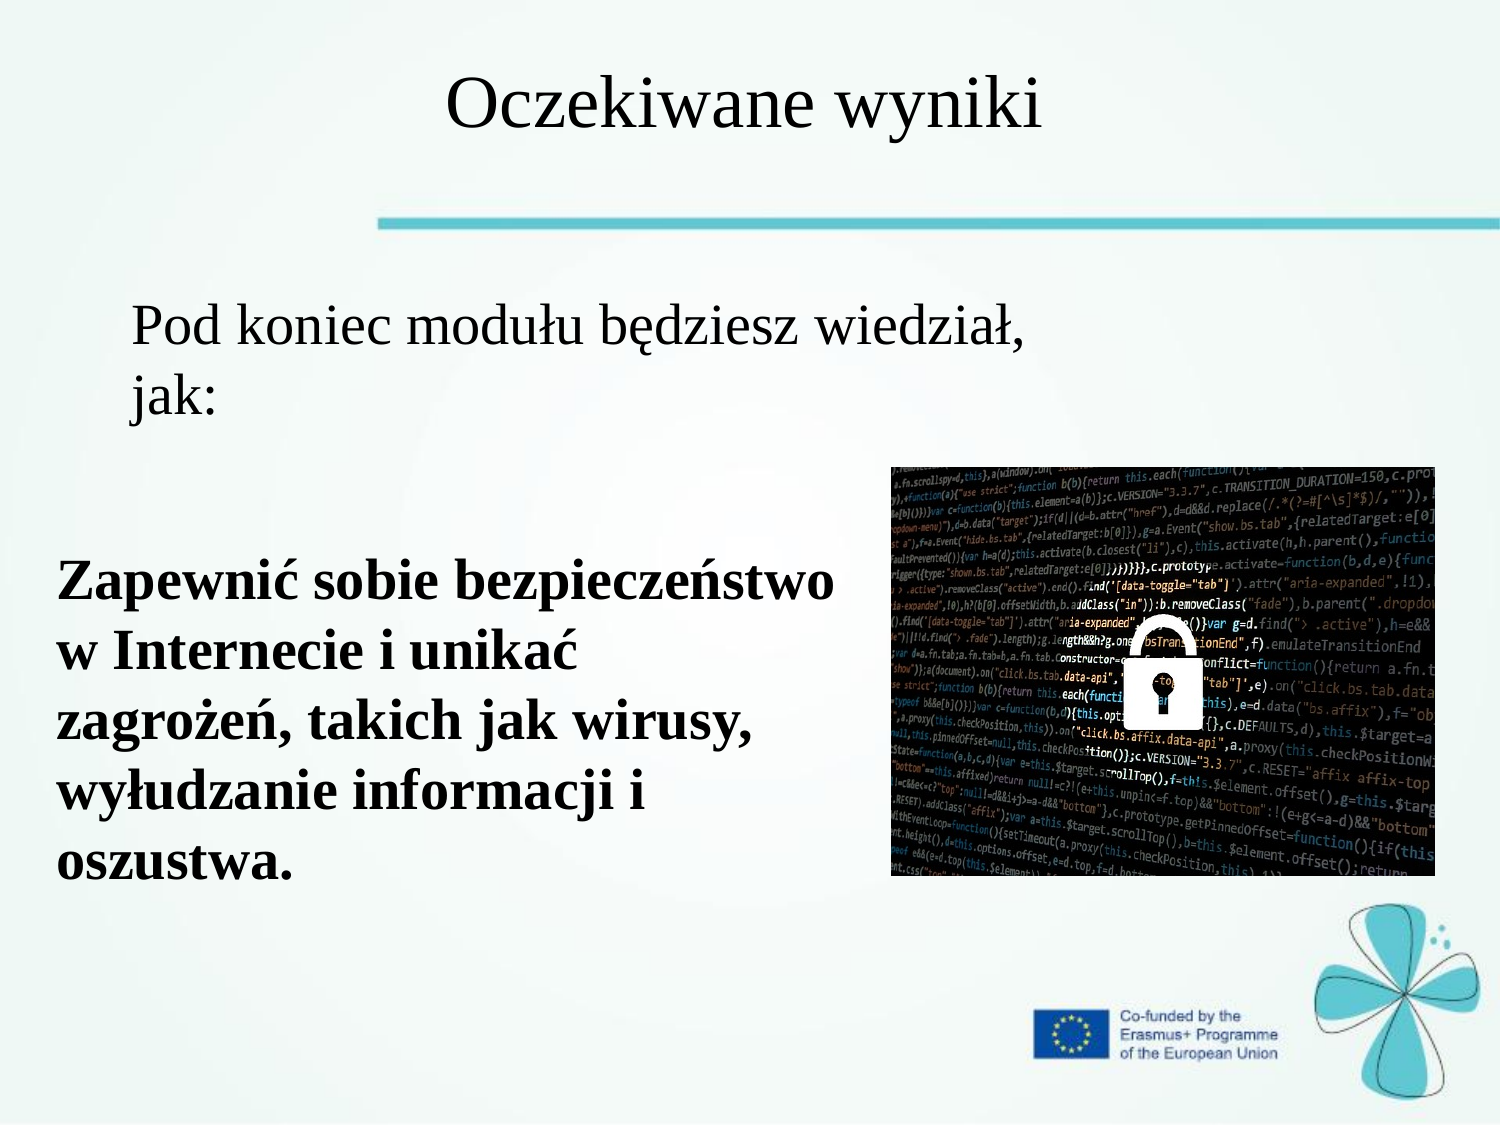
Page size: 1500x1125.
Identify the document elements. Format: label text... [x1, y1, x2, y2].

picture [0, 0, 1500, 1125]
text_box Pod koniec modułu będziesz wiedział, jak: Zapewnić sobie bezpieczeństwo w Internecie i unikać zagrożeń, takich jak wirusy, wyłudzanie informacji i oszustwa. [41, 278, 1481, 1044]
text_box Oczekiwane wyniki [266, 45, 1223, 173]
